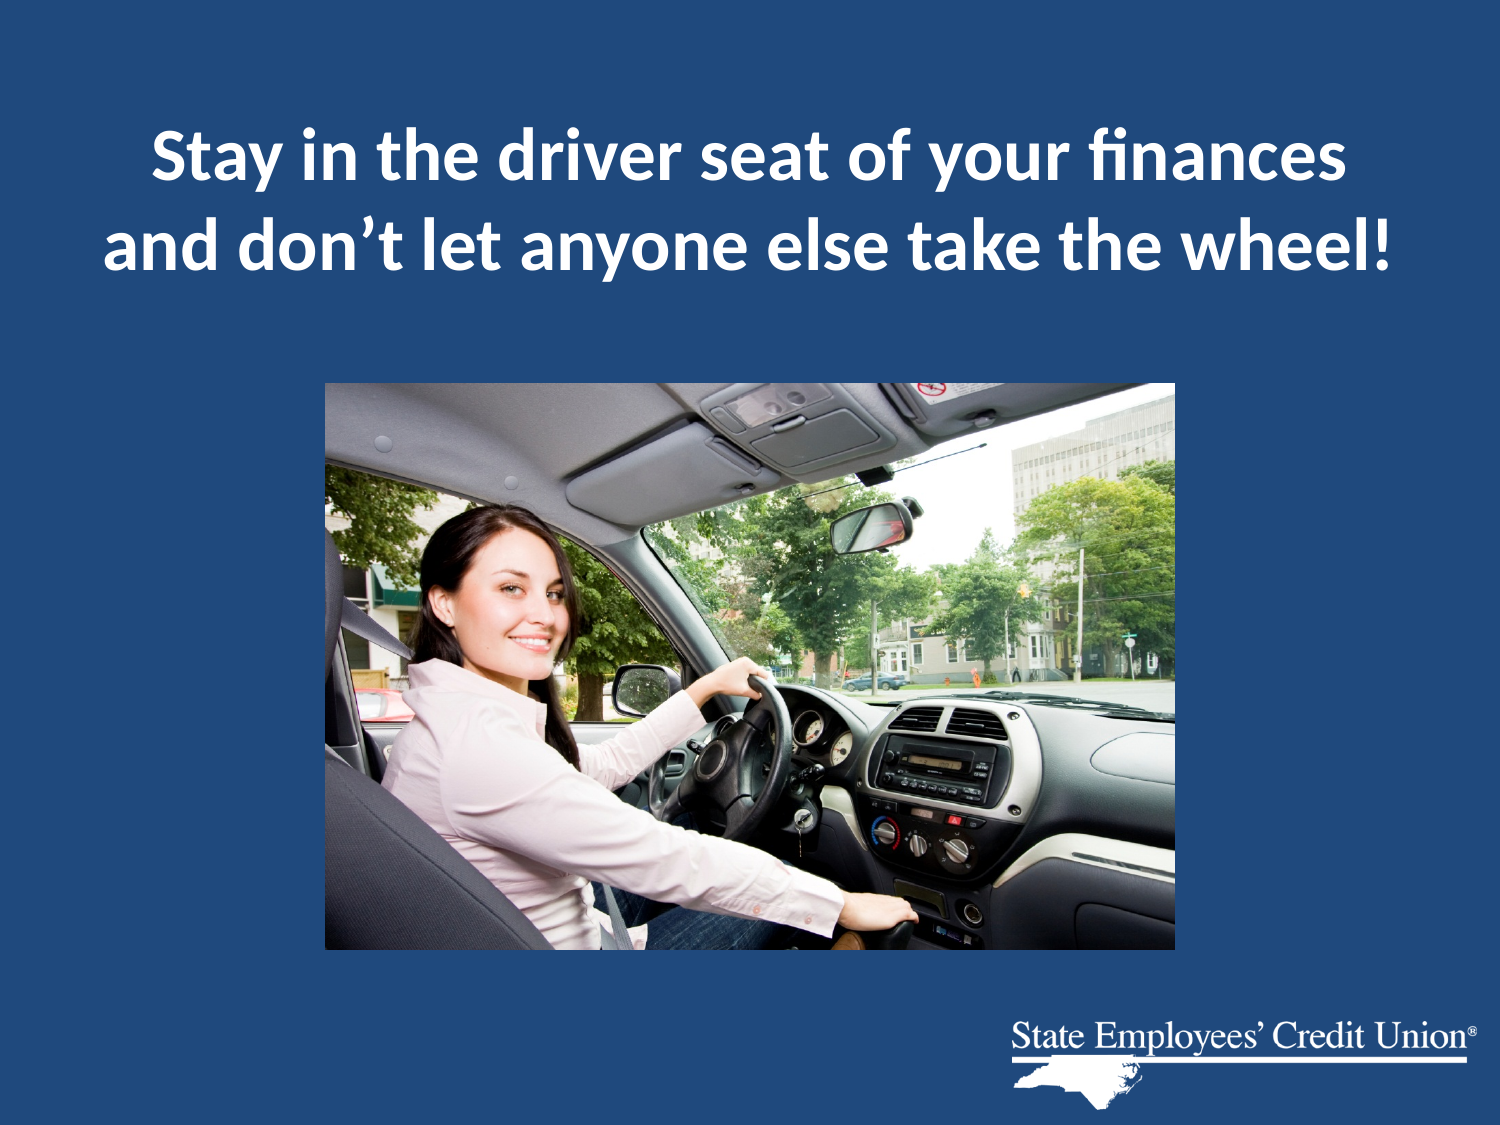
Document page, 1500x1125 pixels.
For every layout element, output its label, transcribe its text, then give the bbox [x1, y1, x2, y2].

text_box Stay in the driver seat of your finances and don’t let anyone else take the wheel! [74, 75, 1425, 317]
picture [1012, 1021, 1477, 1110]
picture [325, 383, 1175, 950]
